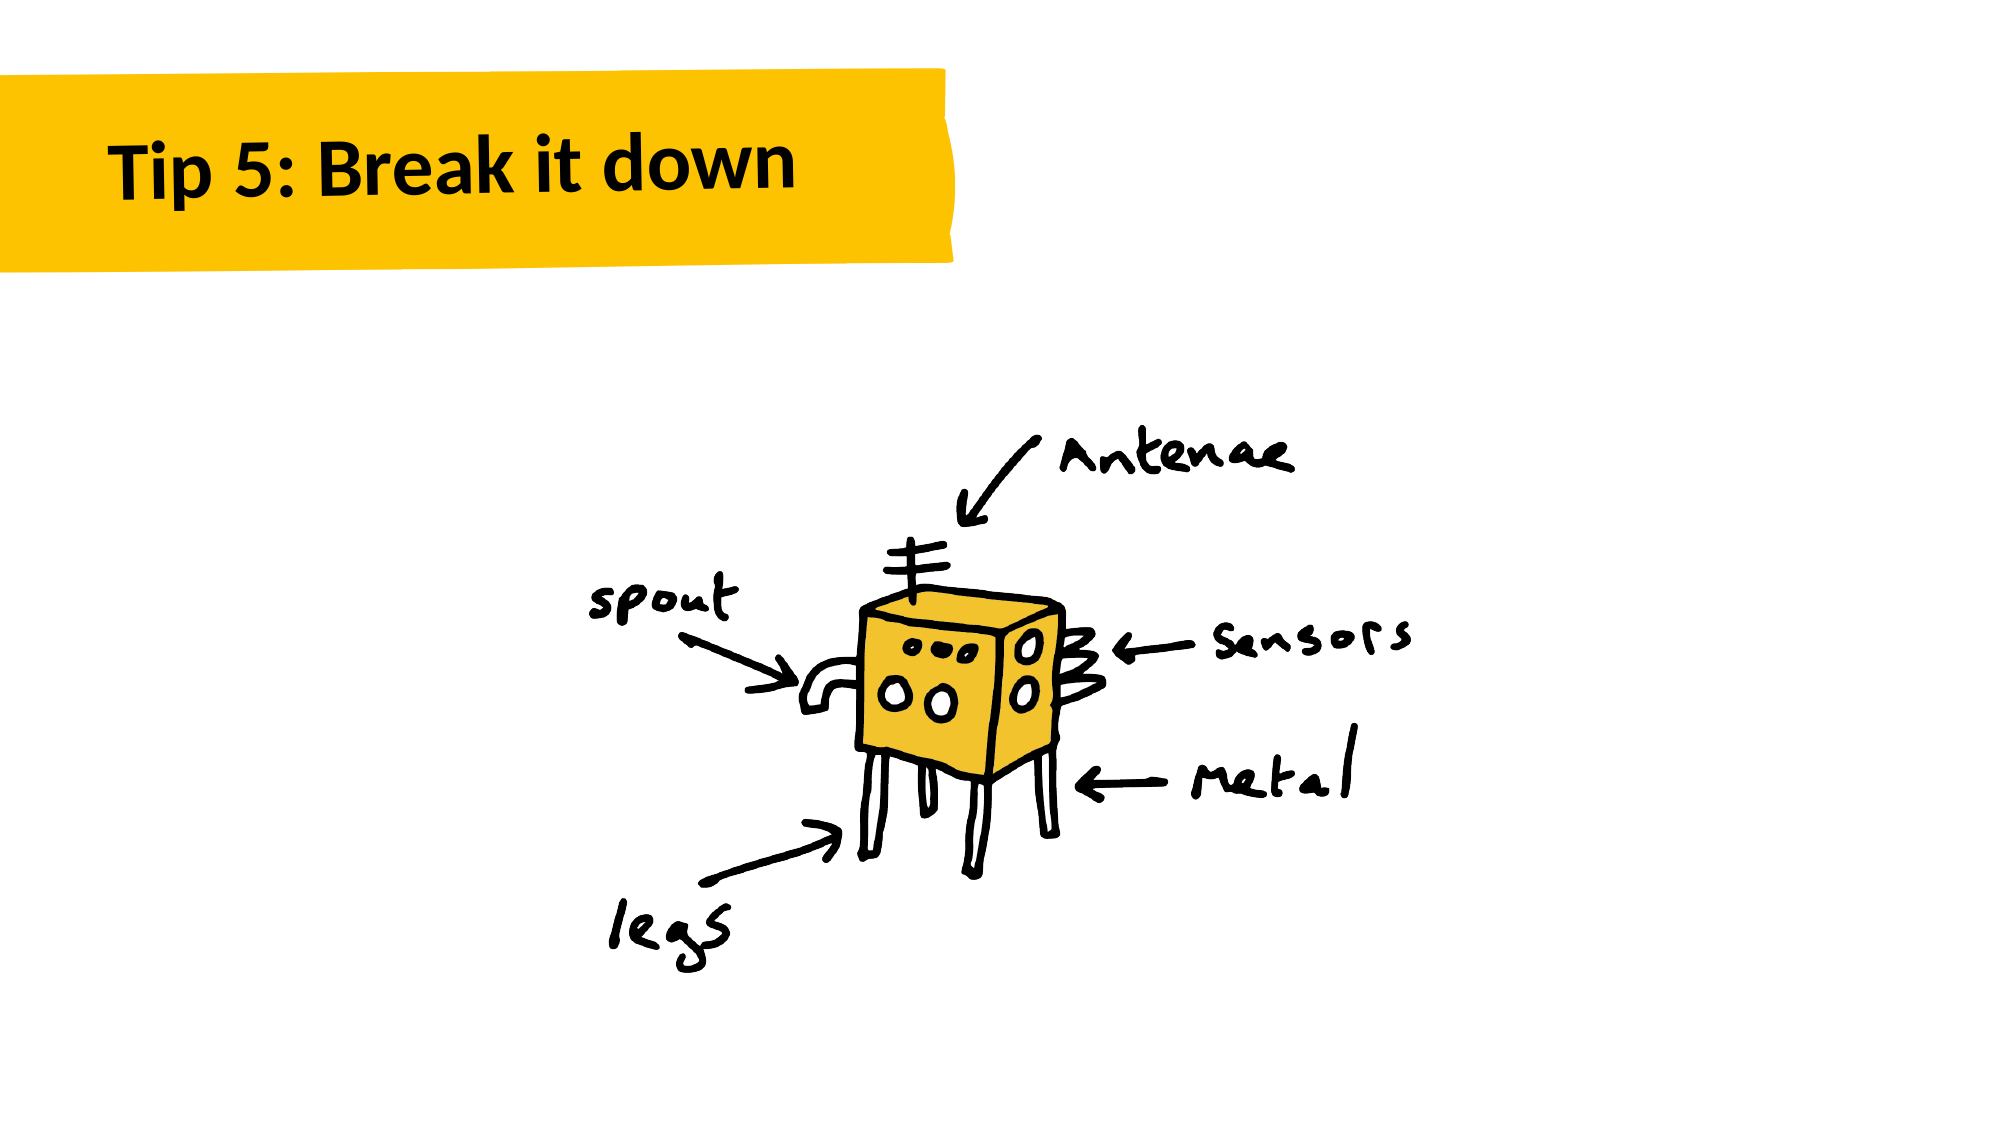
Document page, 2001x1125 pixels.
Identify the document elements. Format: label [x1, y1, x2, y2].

picture [588, 424, 1412, 973]
picture [0, 60, 963, 277]
